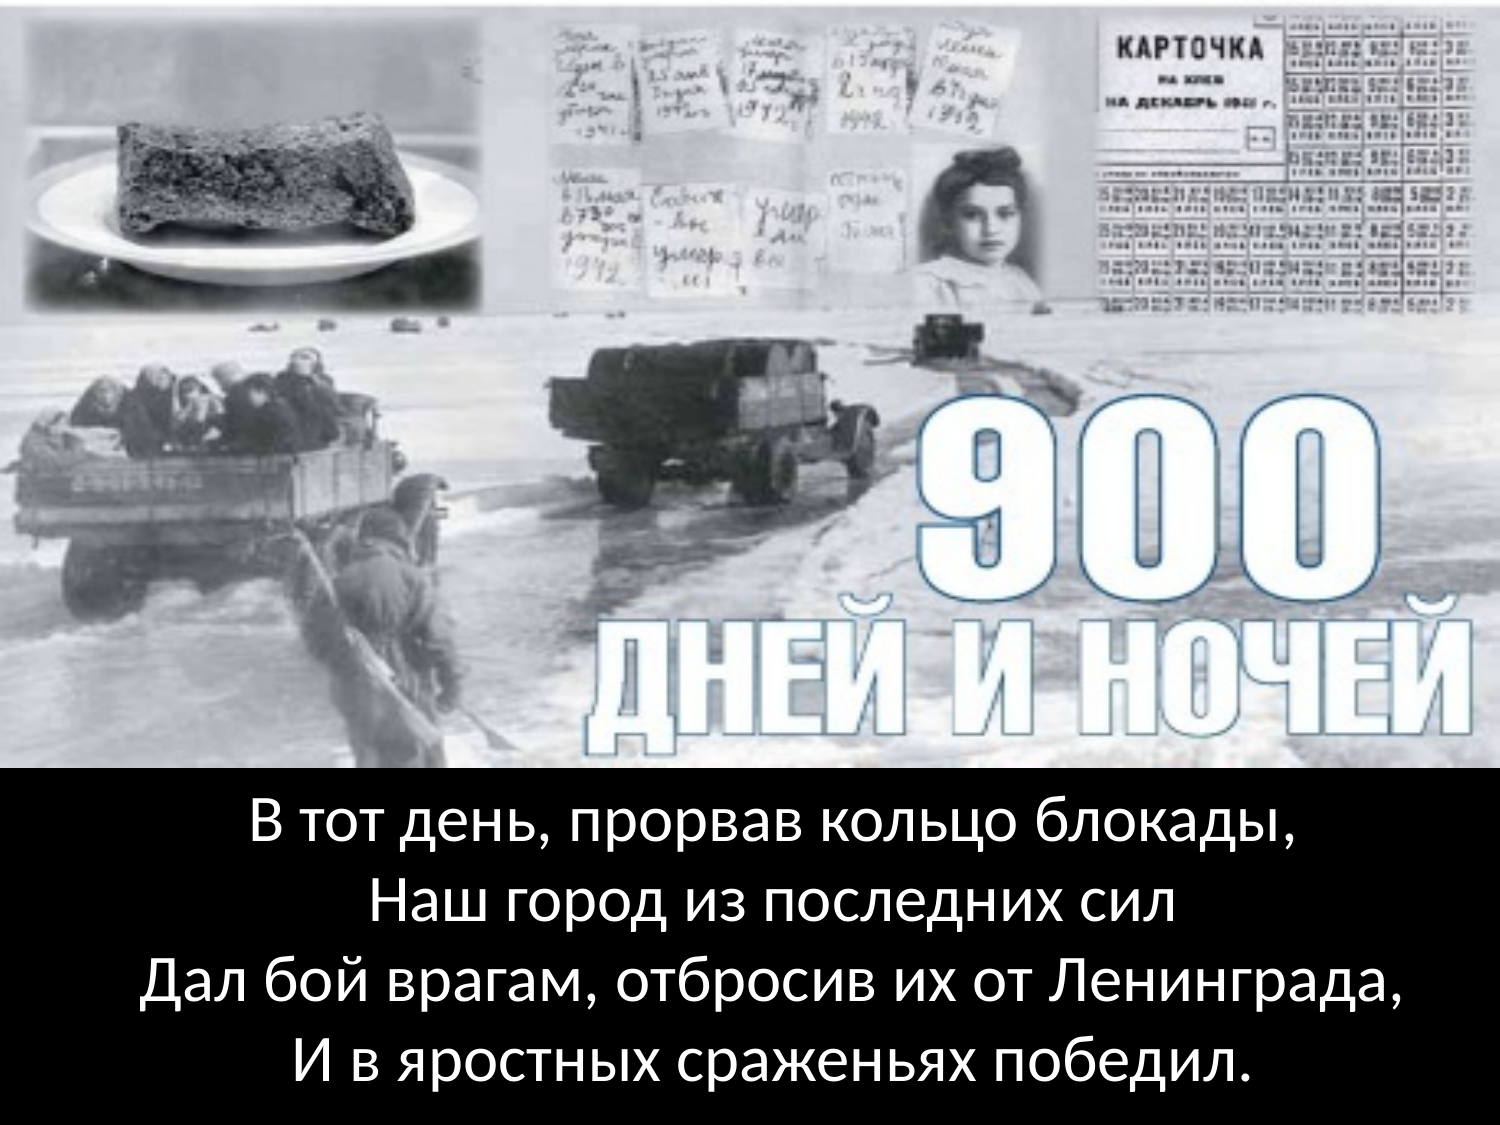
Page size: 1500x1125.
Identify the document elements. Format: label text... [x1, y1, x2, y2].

picture [0, 0, 1500, 768]
text_box В тот день, прорвав кольцо блокады, Наш город из последних сил Дал бой врагам, отбросив их от Ленинграда, И в яростных сраженьях победил. [117, 777, 1430, 1103]
